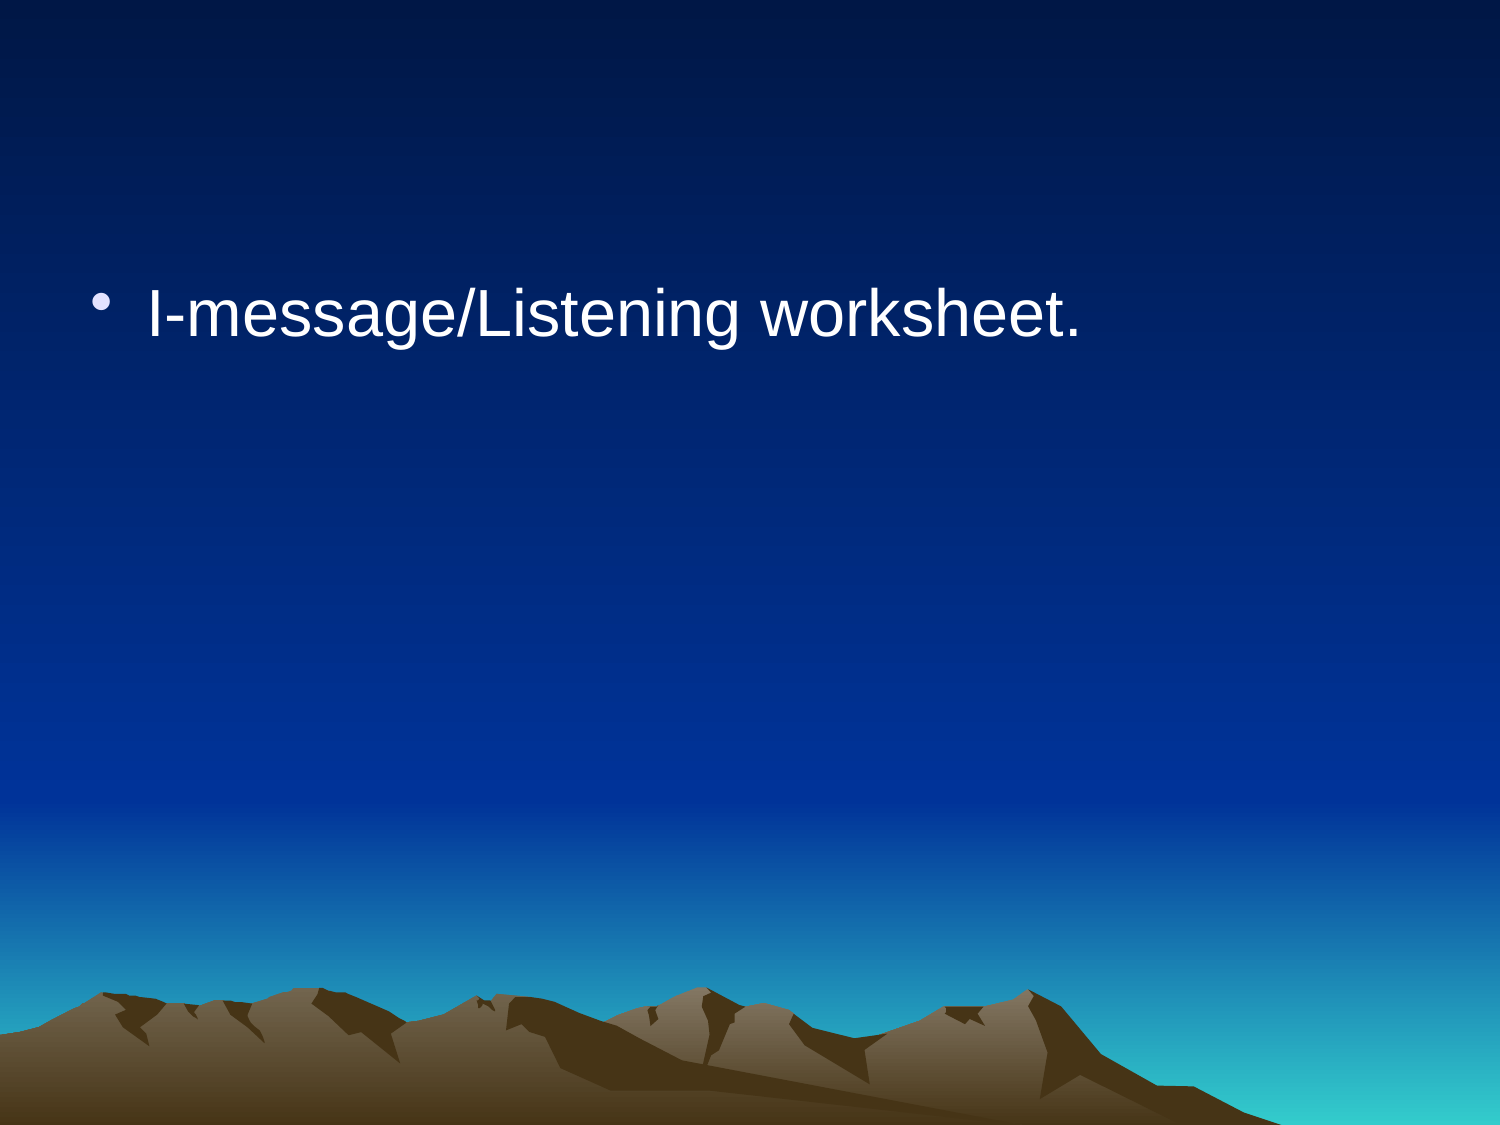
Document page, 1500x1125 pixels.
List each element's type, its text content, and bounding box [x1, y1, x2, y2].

list I-message/Listening worksheet. [74, 262, 1426, 1001]
